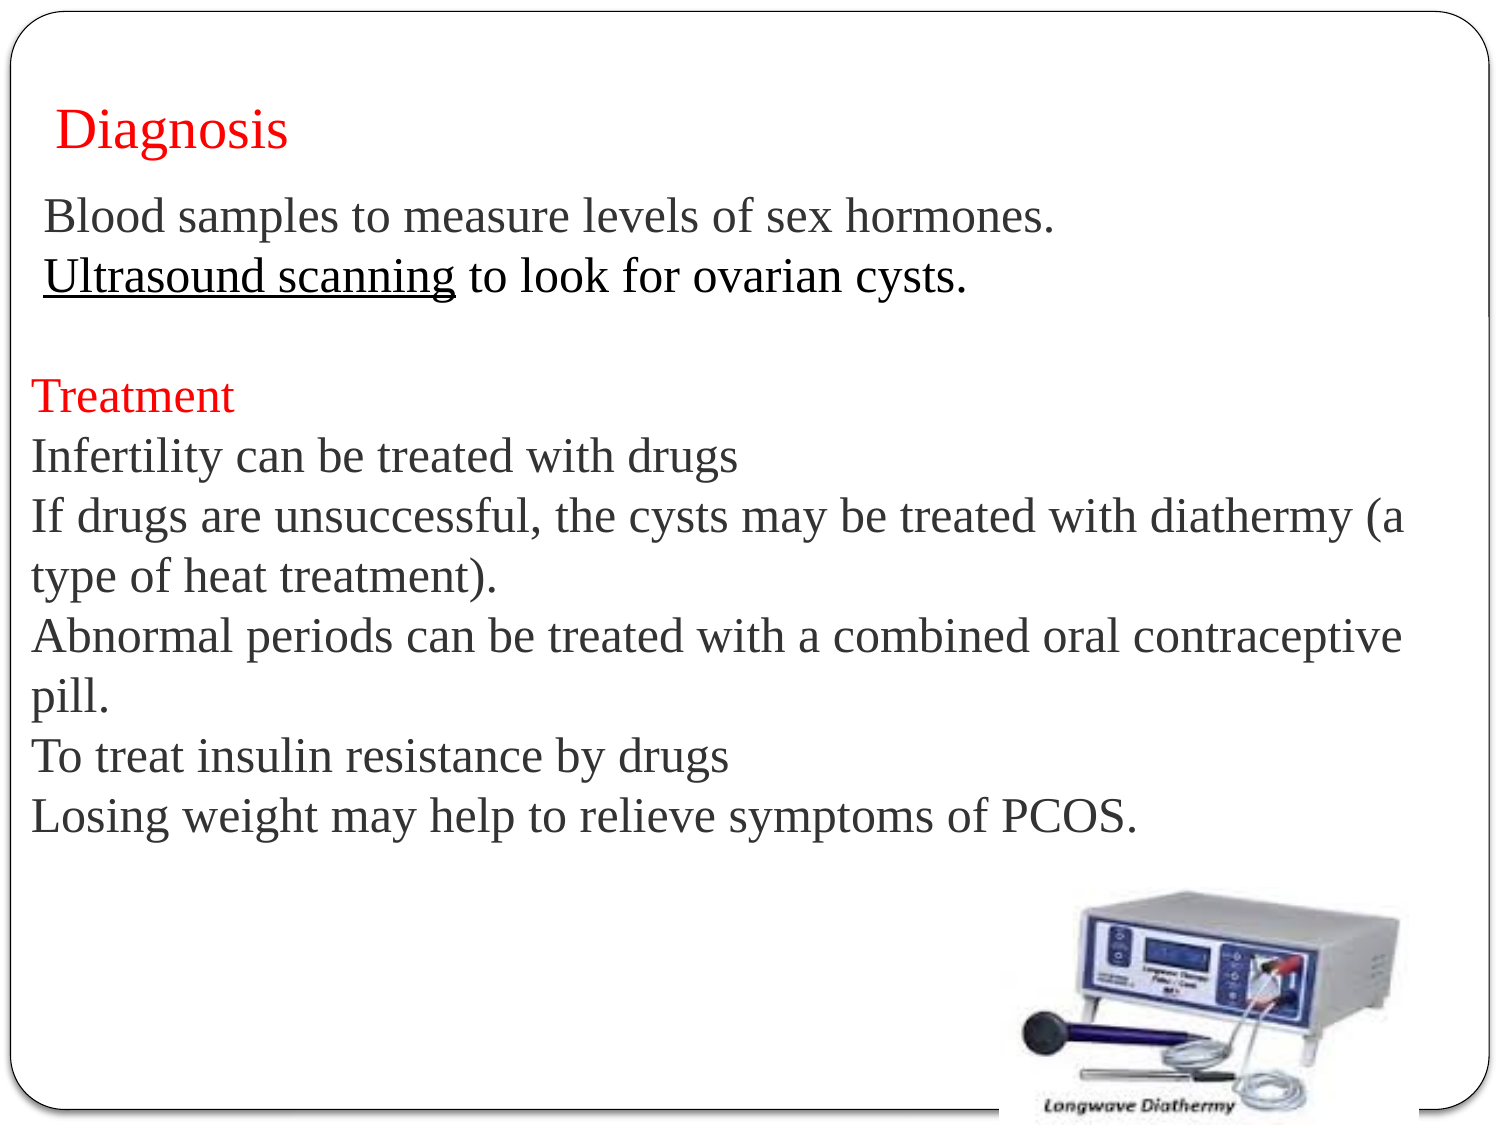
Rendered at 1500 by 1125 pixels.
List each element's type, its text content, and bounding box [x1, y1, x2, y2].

picture [999, 887, 1419, 1125]
text_box Diagnosis [40, 82, 305, 168]
text_box Blood samples to measure levels of sex hormones. Ultrasound scanning to look for ovarian cysts. Treatment Infertility can be treated with drugs If drugs are unsuccessful, the cysts may be treated with diathermy (a type of heat treatment). Abnormal periods can be treated with a combined oral contraceptive pill. To treat insulin resistance by drugs Losing weight may help to relieve symptoms of PCOS. [16, 174, 1454, 850]
